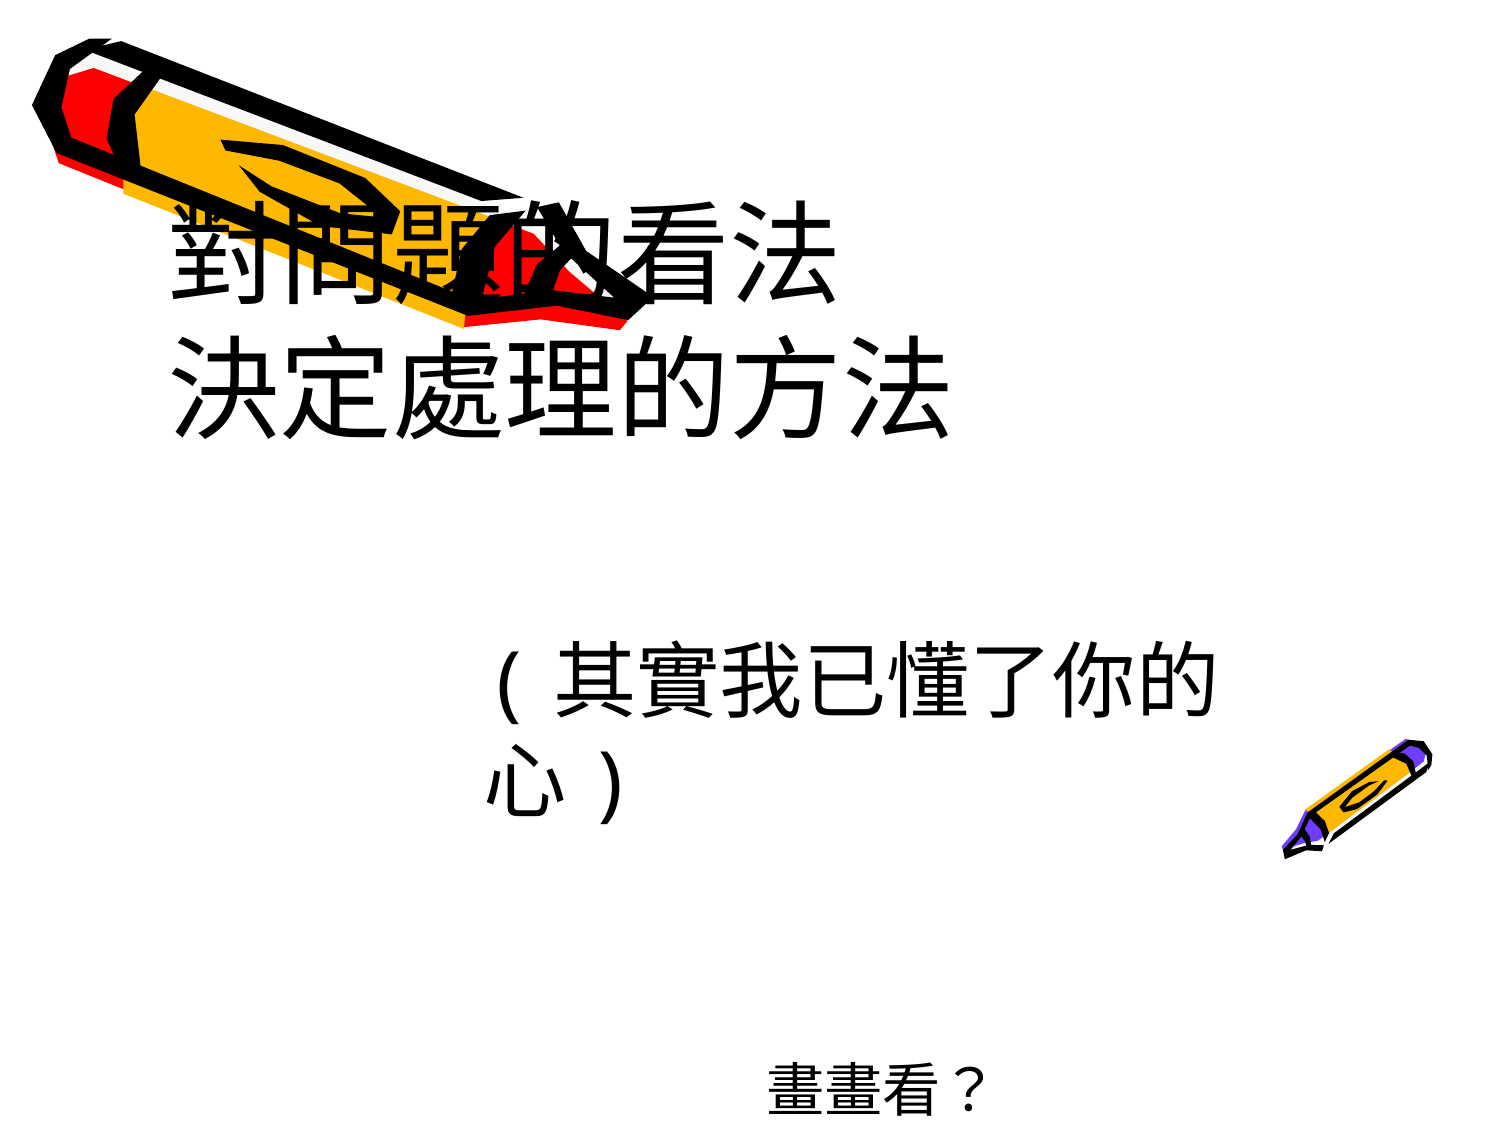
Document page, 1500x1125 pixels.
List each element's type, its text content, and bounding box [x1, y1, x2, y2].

text_box 對問題的看法 決定處理的方法 [152, 175, 1169, 461]
text_box (其實我已懂了你的心) 畫畫看？ [468, 621, 1372, 1125]
